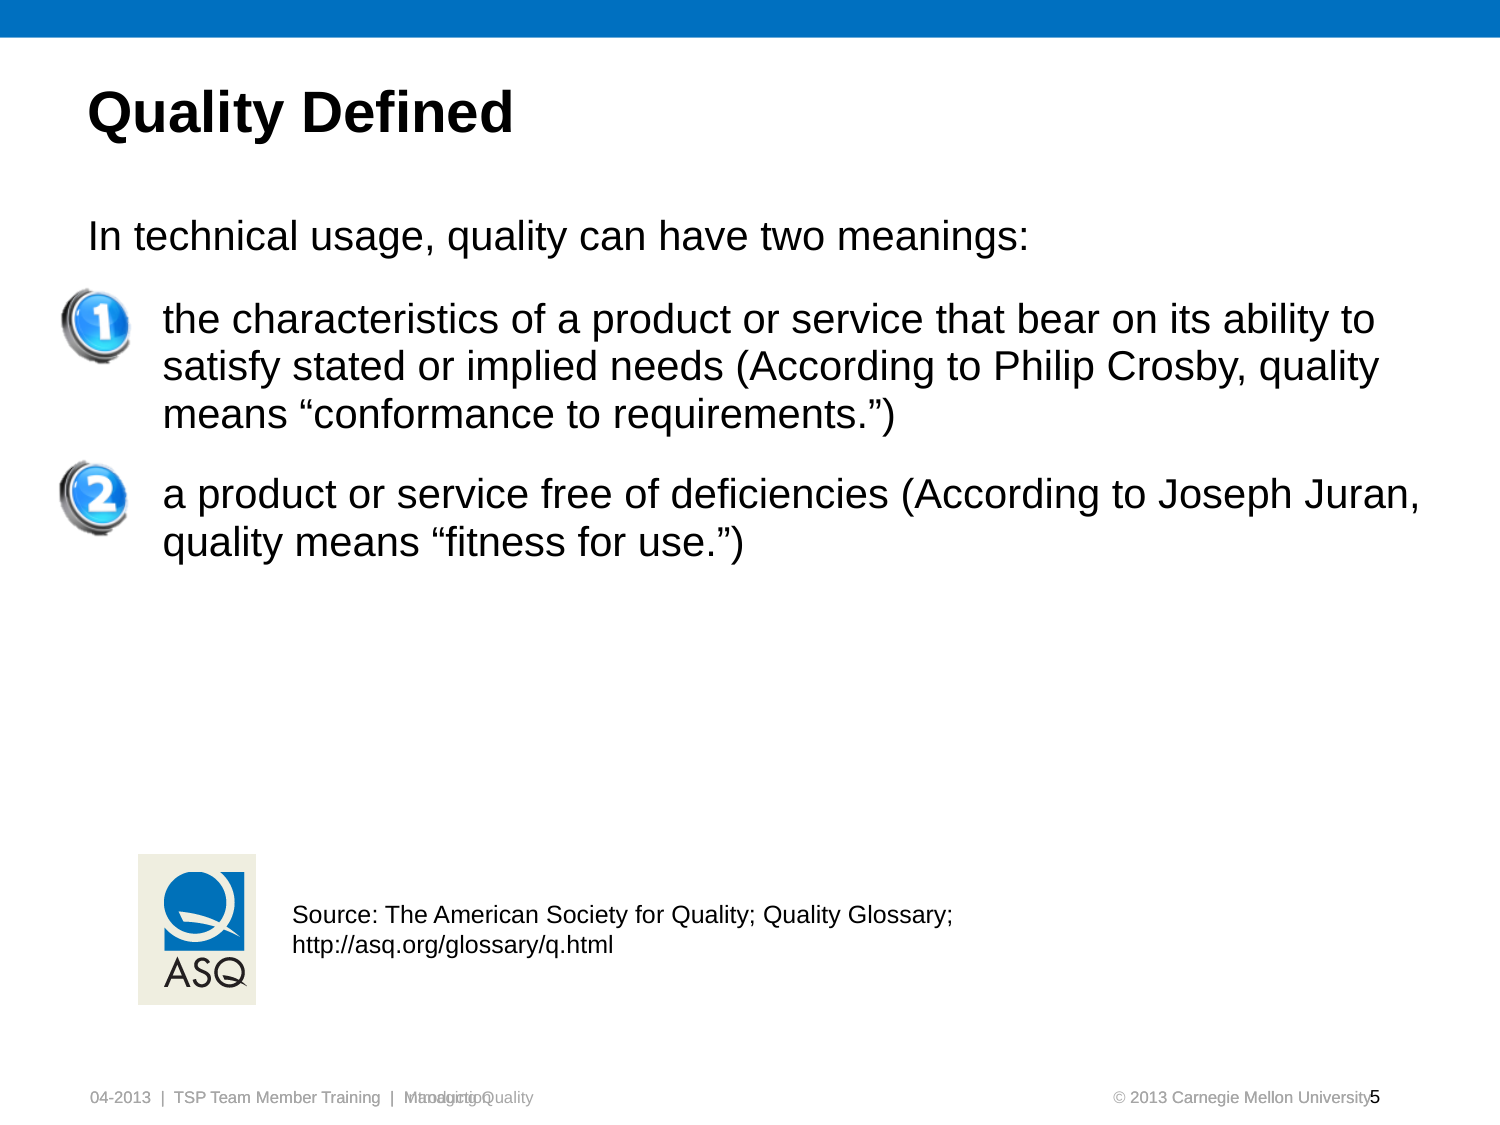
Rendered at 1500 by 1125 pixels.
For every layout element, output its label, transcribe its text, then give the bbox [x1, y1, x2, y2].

title Quality Defined [87, 87, 1439, 212]
text_box Source: The American Society for Quality; Quality Glossary; http://asq.org/glossary/q.html [277, 891, 977, 967]
list In technical usage, quality can have two meanings: the characteristics of a product or service that bear on its ability to satisfy stated or implied needs (According to Philip Crosby, quality means “conformance to requirements.”) a product or service free of deficiencies (According to Joseph Juran, quality means “fitness for use.”) [87, 212, 1440, 1026]
picture [46, 274, 155, 379]
picture [46, 446, 154, 557]
picture [137, 854, 256, 1005]
